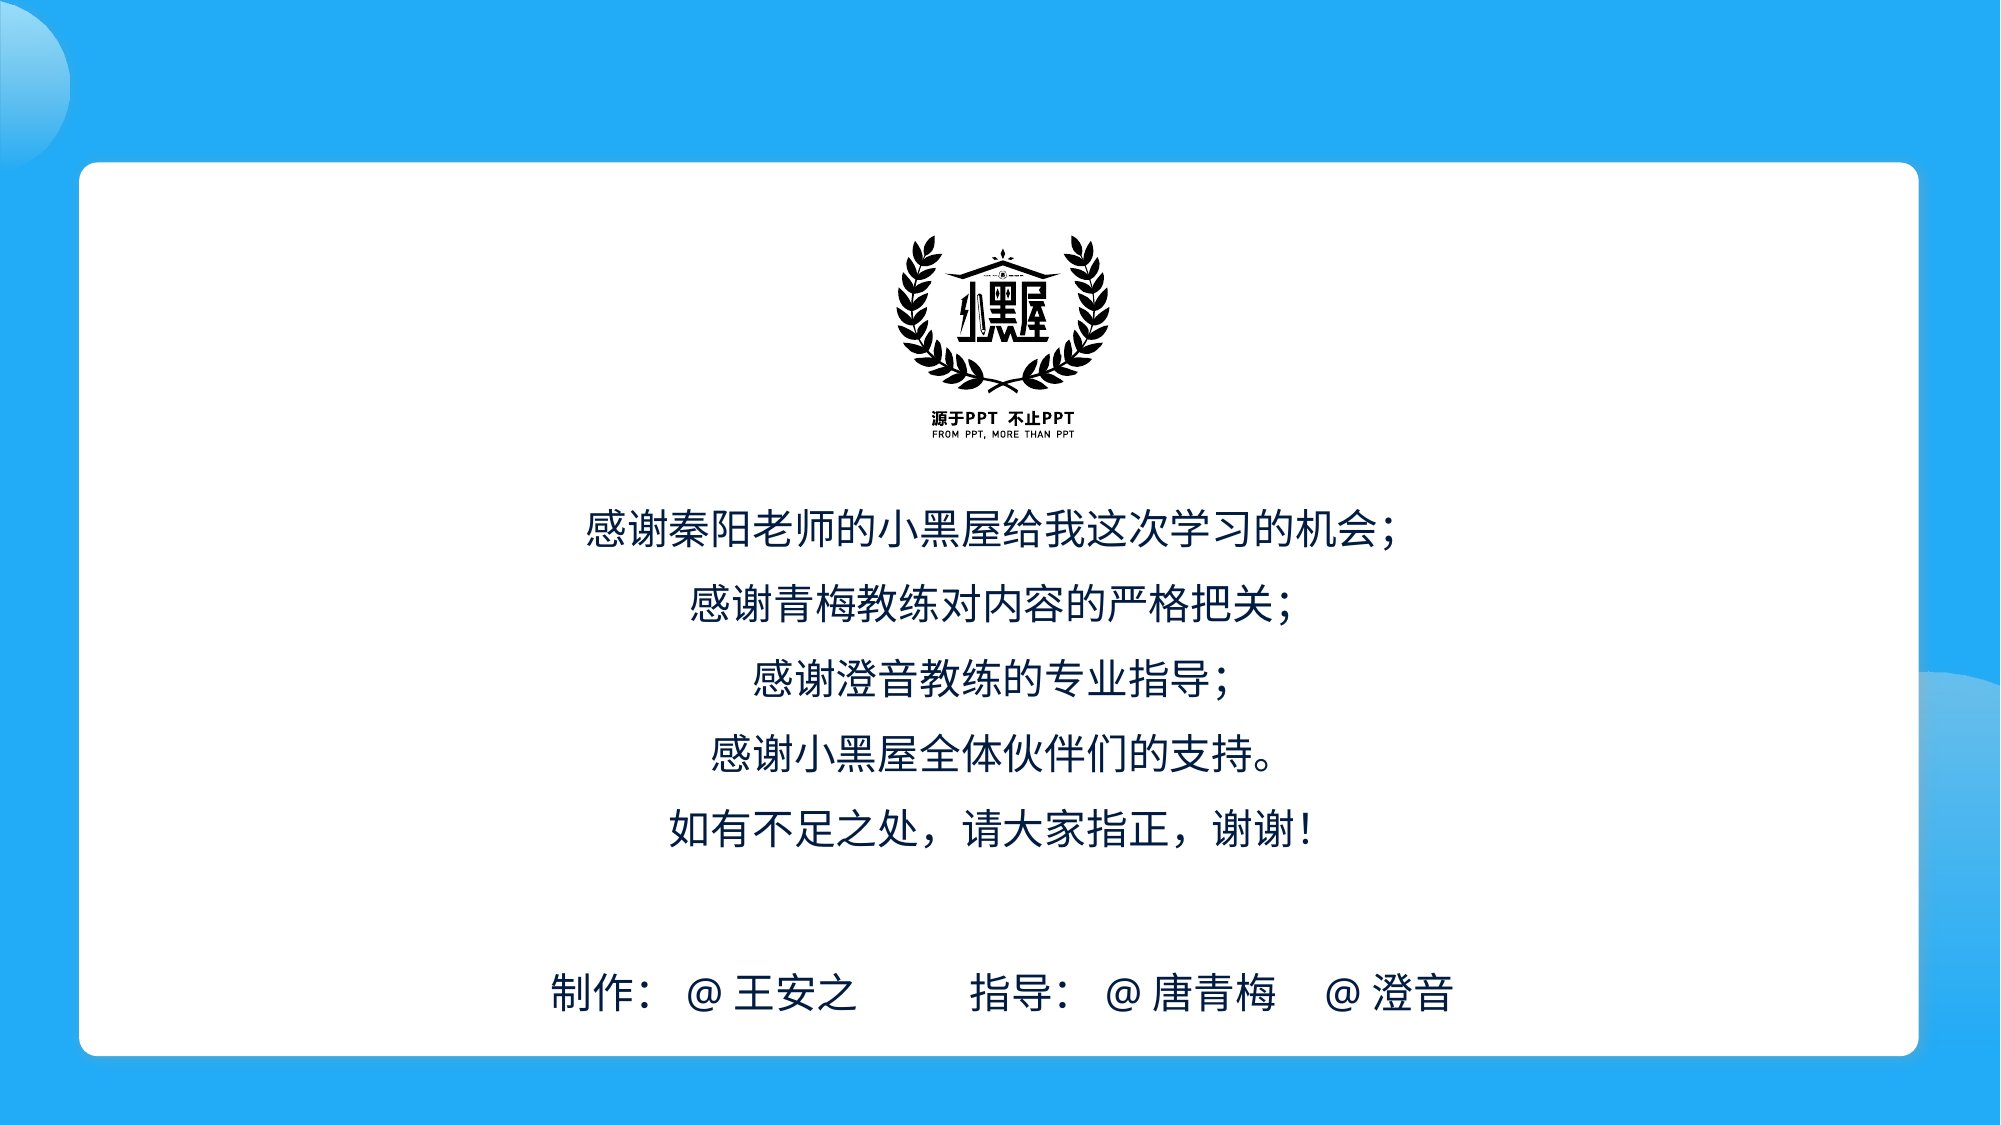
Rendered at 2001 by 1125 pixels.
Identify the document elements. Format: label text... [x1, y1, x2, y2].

text_box 制作：@王安之 指导：@唐青梅 @澄音 [114, 934, 1892, 1024]
text_box 感谢秦阳老师的小黑屋给我这次学习的机会； 感谢青梅教练对内容的严格把关； 感谢澄音教练的专业指导； 感谢小黑屋全体伙伴们的支持。 如有不足之处，请大家指正，谢谢！ [114, 470, 1892, 861]
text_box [896, 235, 1110, 440]
